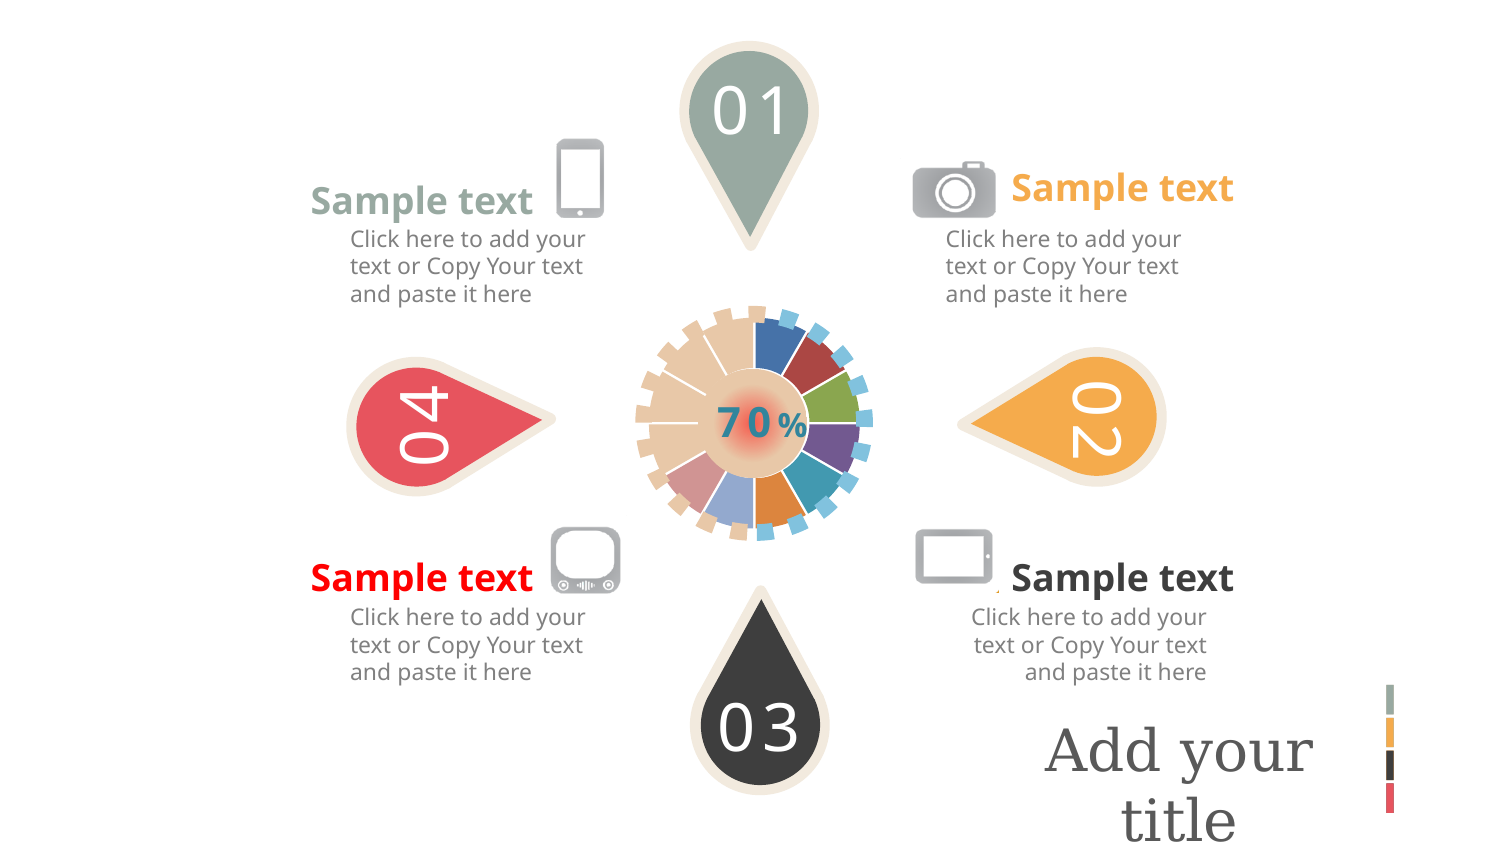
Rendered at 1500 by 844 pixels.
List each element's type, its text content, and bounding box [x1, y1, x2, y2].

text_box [351, 362, 551, 491]
text_box Sample text [1008, 156, 1250, 217]
text_box Sample text [295, 169, 538, 229]
text_box 04 [374, 356, 469, 360]
text_box Click here to add your text or Copy Your text and paste it here [335, 217, 627, 315]
picture [910, 519, 1000, 593]
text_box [589, 313, 920, 534]
text_box 03 [689, 762, 830, 772]
text_box Click here to add your text or Copy Your text and paste it here [335, 595, 627, 693]
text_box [651, 76, 851, 216]
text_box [662, 625, 862, 755]
text_box Click here to add your text or Copy Your text and paste it here [923, 595, 1222, 693]
text_box Sample text [295, 546, 538, 606]
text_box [1385, 684, 1394, 814]
picture [543, 515, 627, 599]
picture [543, 123, 617, 230]
text_box Click here to add your text or Copy Your text and paste it here [930, 217, 1222, 315]
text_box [962, 352, 1162, 482]
text_box Sample text [1003, 546, 1250, 606]
text_box Add your title [968, 706, 1392, 844]
picture [900, 157, 1010, 231]
